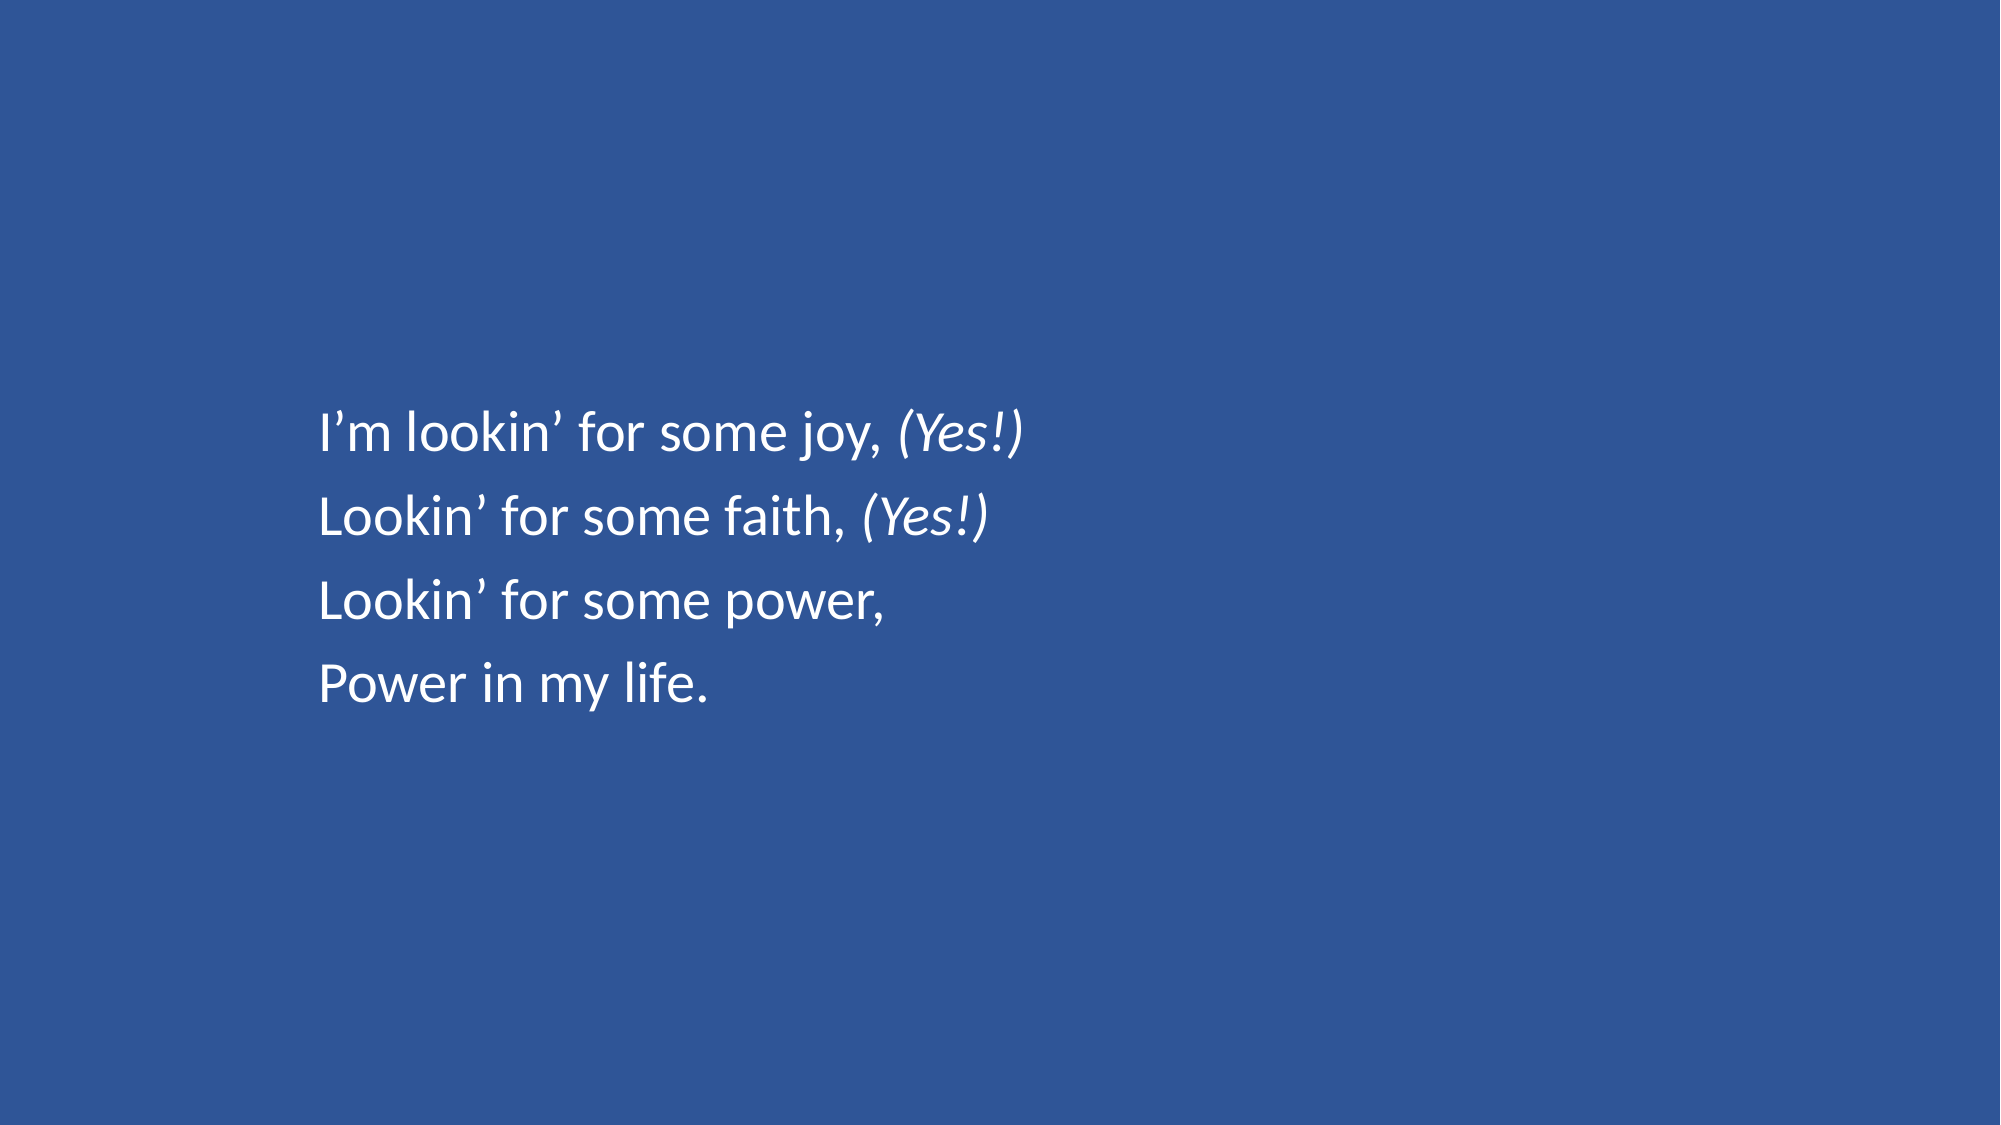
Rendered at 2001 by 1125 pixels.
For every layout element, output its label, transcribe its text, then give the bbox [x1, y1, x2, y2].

list I’m lookin’ for some joy, (Yes!) Lookin’ for some faith, (Yes!) Lookin’ for some power, Power in my life. [303, 394, 1704, 731]
